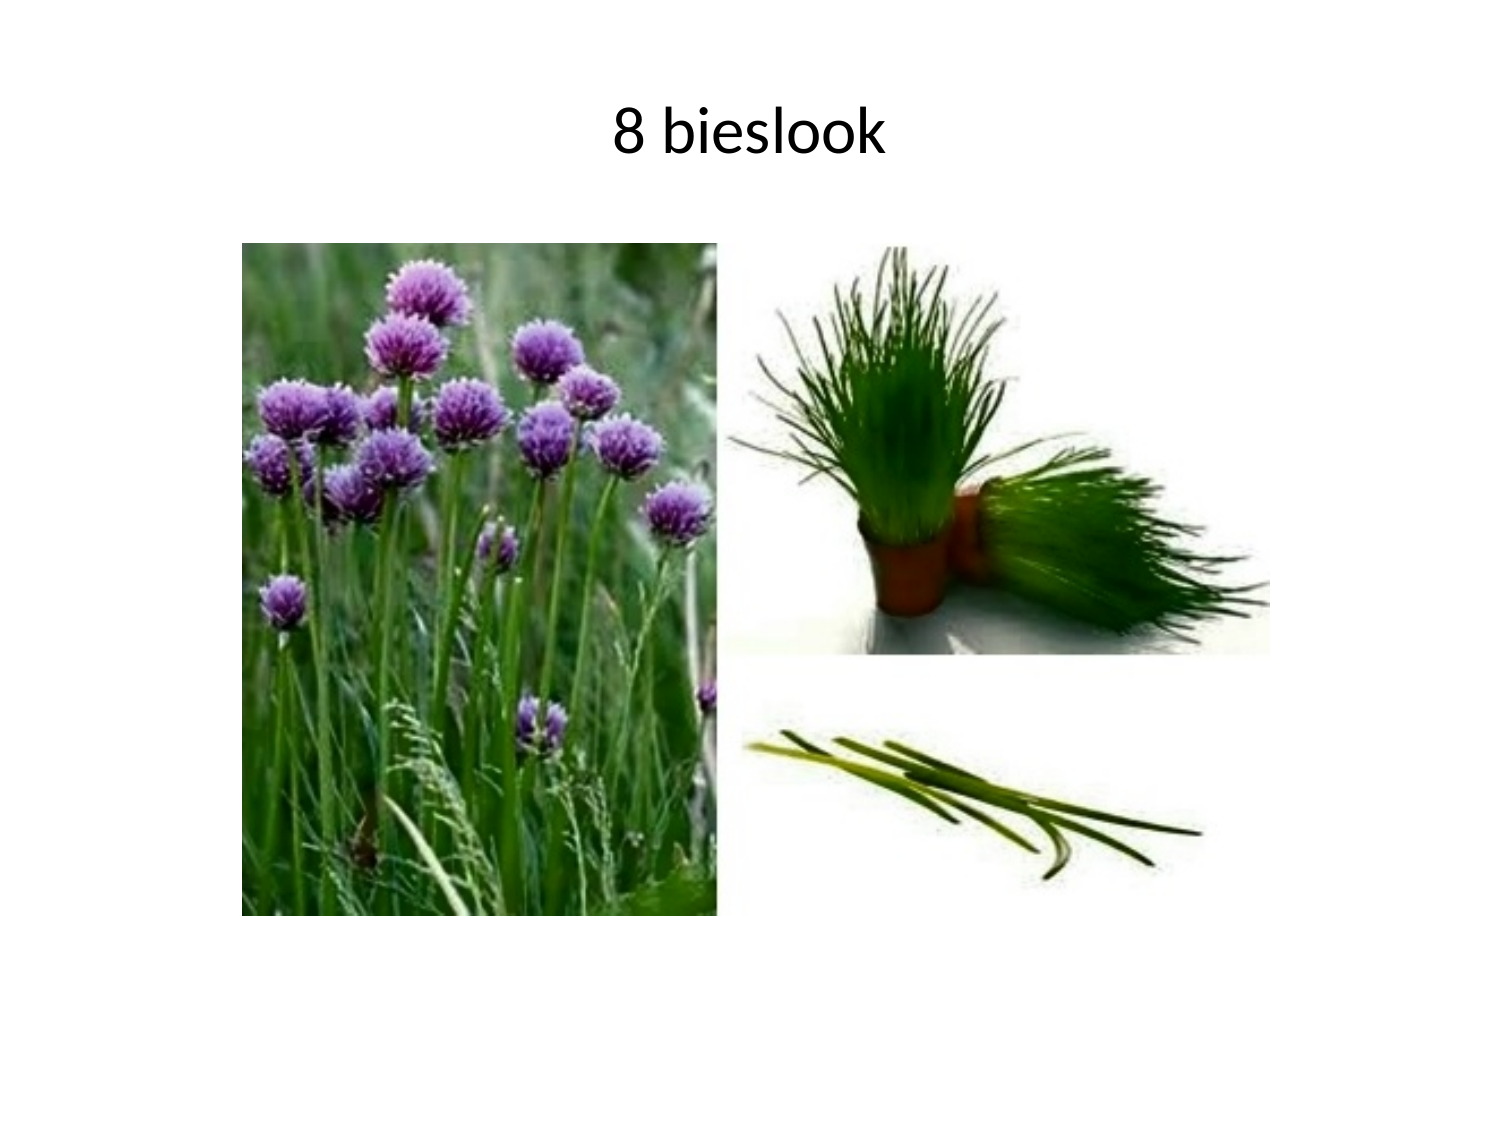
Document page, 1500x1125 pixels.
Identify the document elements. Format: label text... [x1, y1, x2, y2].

picture [241, 243, 1270, 916]
title 8 bieslook [112, 78, 1388, 256]
